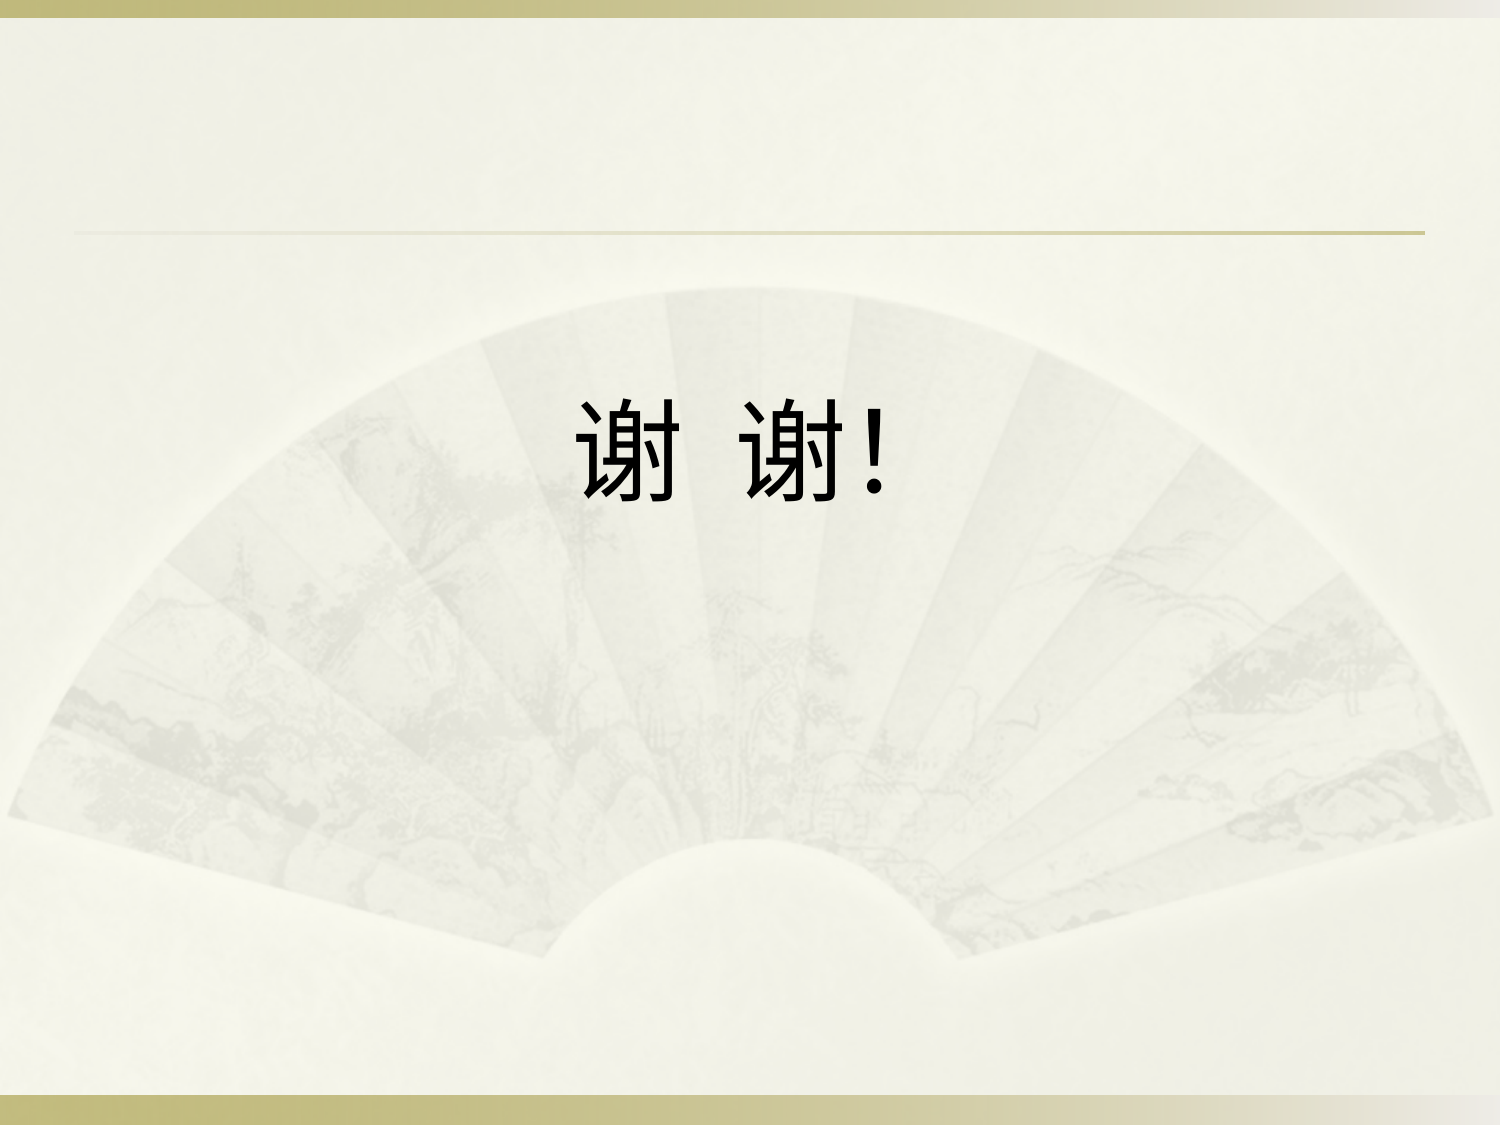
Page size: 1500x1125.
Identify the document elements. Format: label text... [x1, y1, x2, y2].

list 谢 谢！ [100, 373, 1451, 651]
